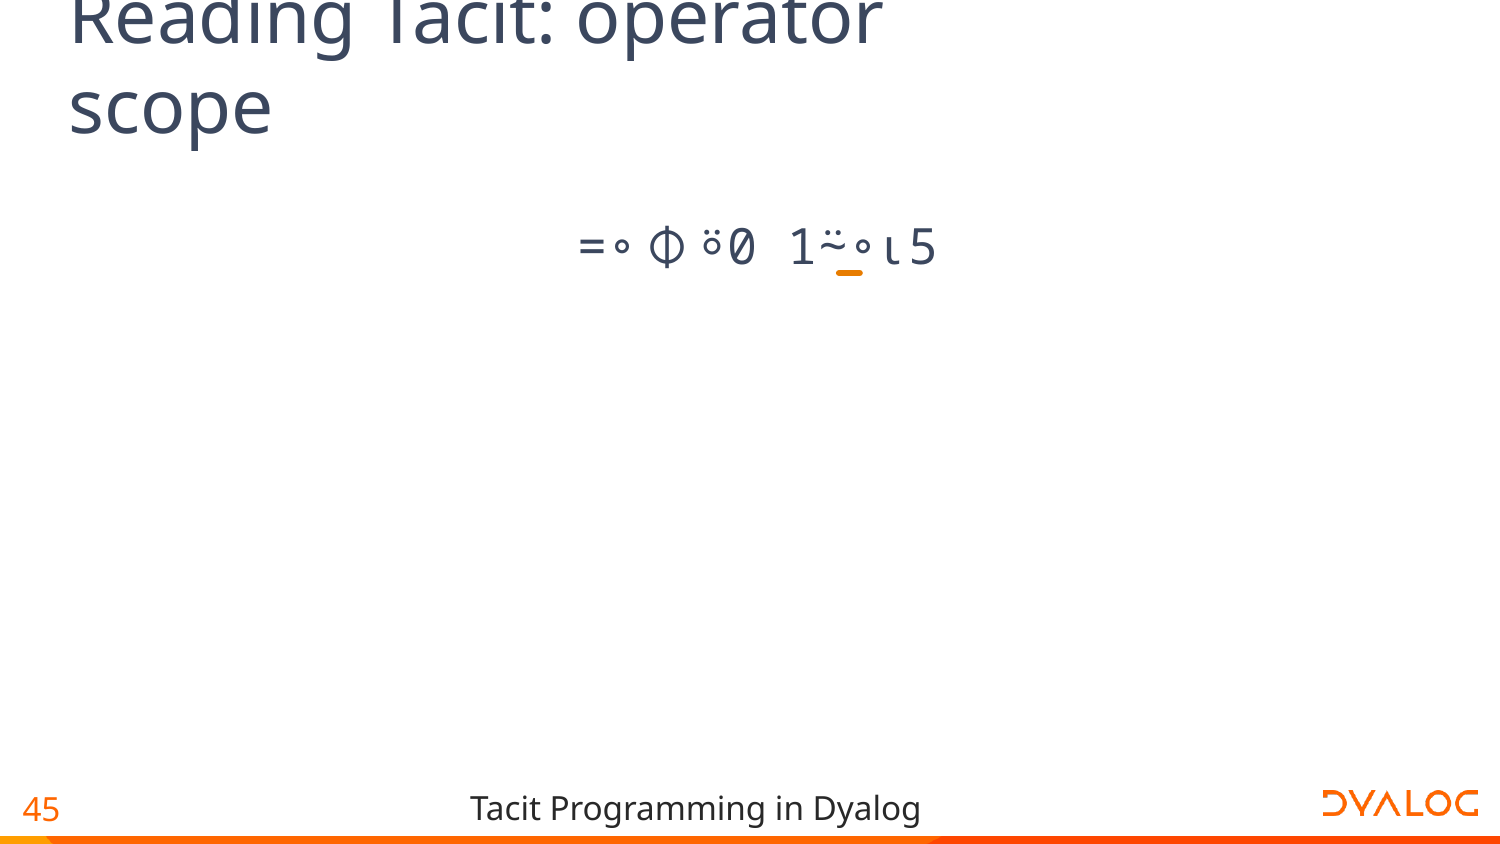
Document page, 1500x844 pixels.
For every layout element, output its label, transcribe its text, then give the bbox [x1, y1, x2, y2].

title Reading Tacit: operator scope [53, 43, 1121, 157]
picture [1323, 790, 1478, 816]
picture [0, 836, 1500, 844]
list =∘⌽⍤0 1⍨∘⍳5 [53, 207, 1463, 740]
